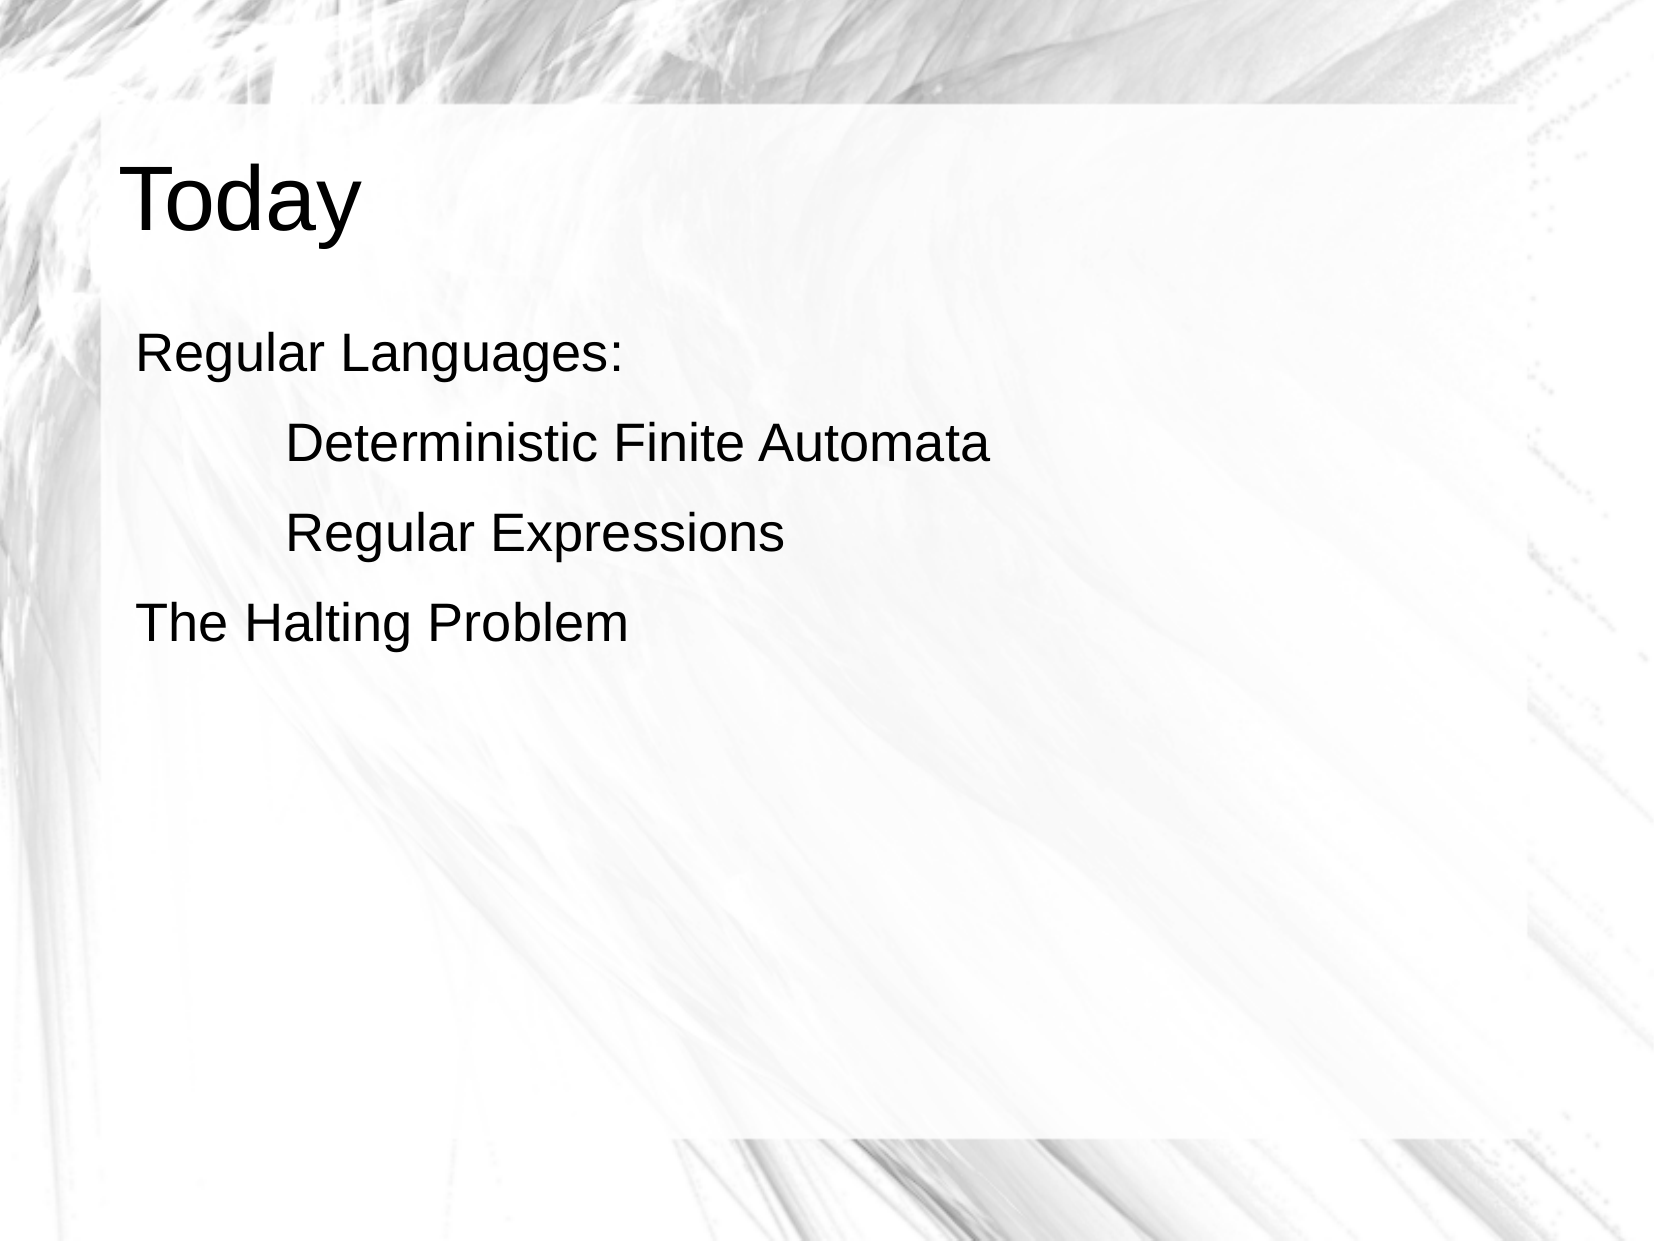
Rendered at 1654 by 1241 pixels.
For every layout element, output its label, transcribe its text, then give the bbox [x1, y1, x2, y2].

picture [0, 0, 1654, 1241]
list Regular Languages: Deterministic Finite Automata Regular Expressions The Halting Problem [118, 319, 1571, 1109]
title Today [118, 93, 1506, 299]
